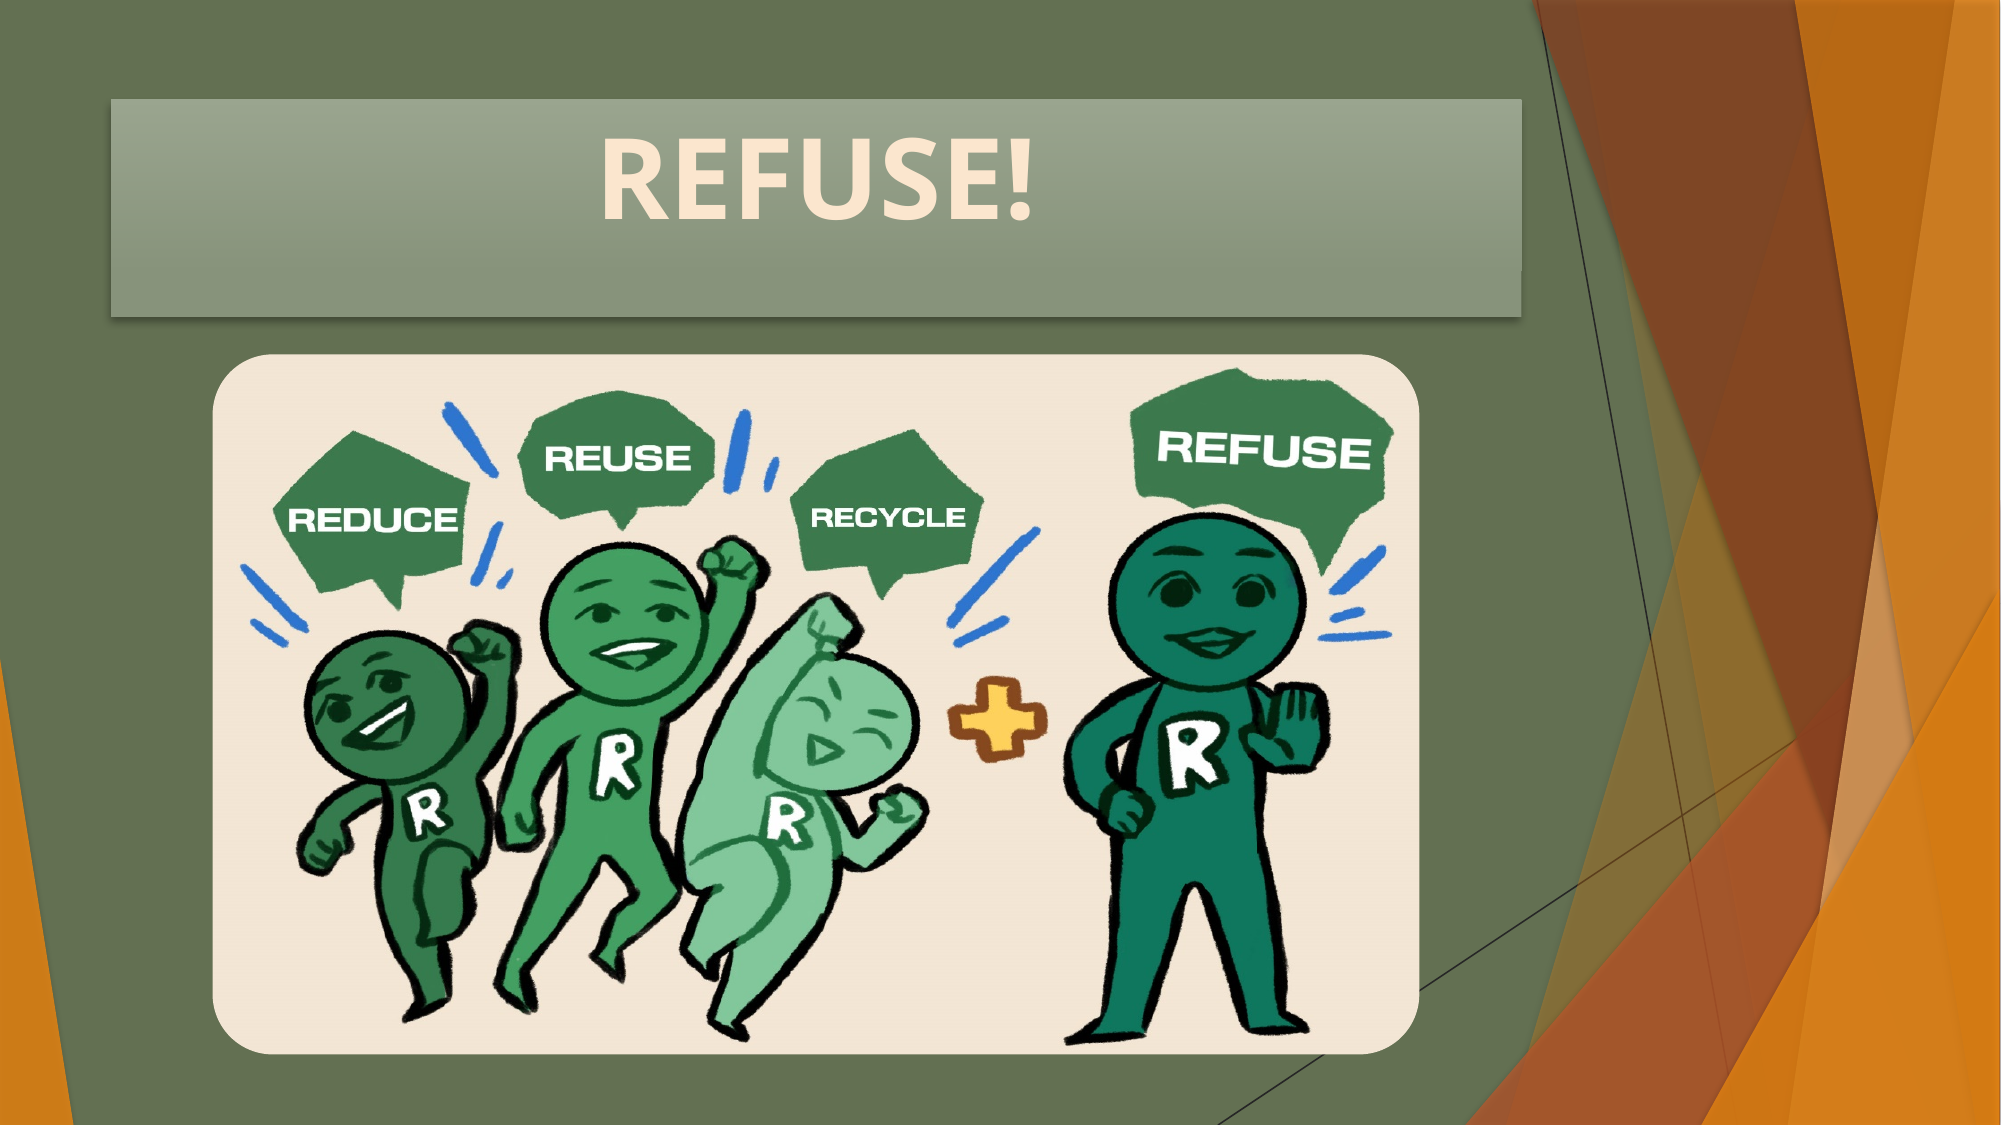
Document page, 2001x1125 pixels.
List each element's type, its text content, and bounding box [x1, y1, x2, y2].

title REFUSE! [111, 99, 1522, 317]
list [212, 353, 1420, 1055]
